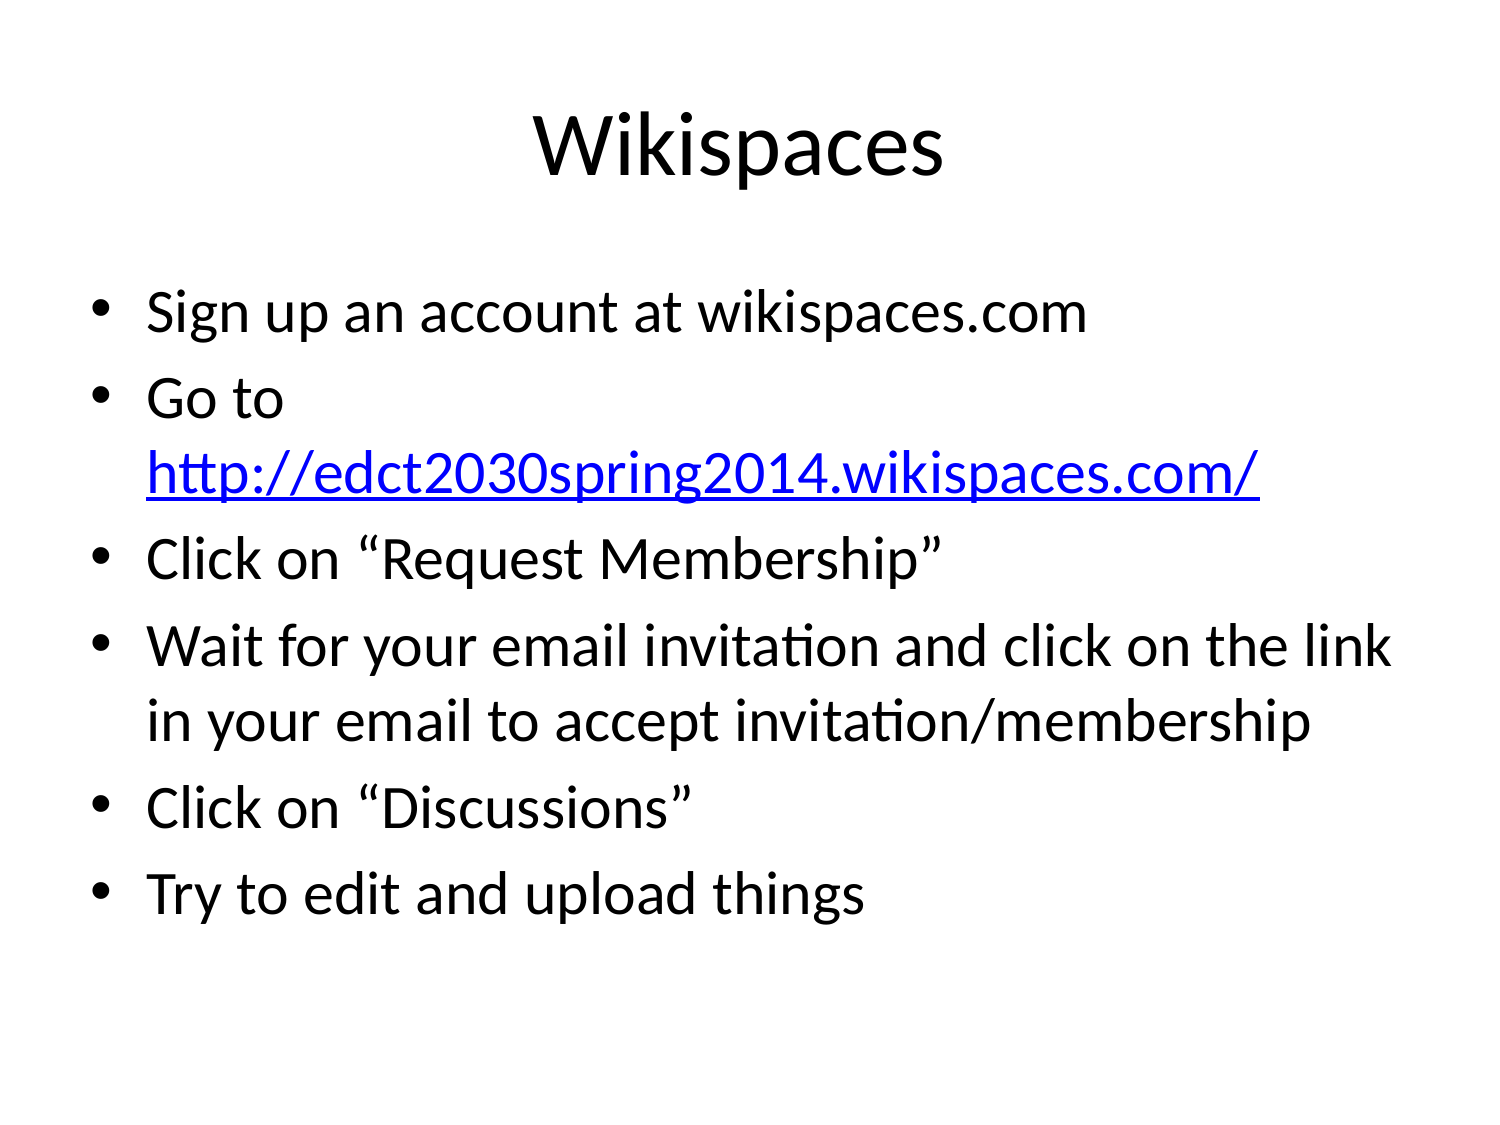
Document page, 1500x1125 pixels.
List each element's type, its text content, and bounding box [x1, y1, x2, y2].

title Wikispaces [75, 45, 1425, 233]
list Sign up an account at wikispaces.com Go to http://edct2030spring2014.wikispaces.com/ Click on “Request Membership” Wait for your email invitation and click on the link in your email to accept invitation/membership Click on “Discussions” Try to edit and upload things [75, 262, 1425, 1005]
